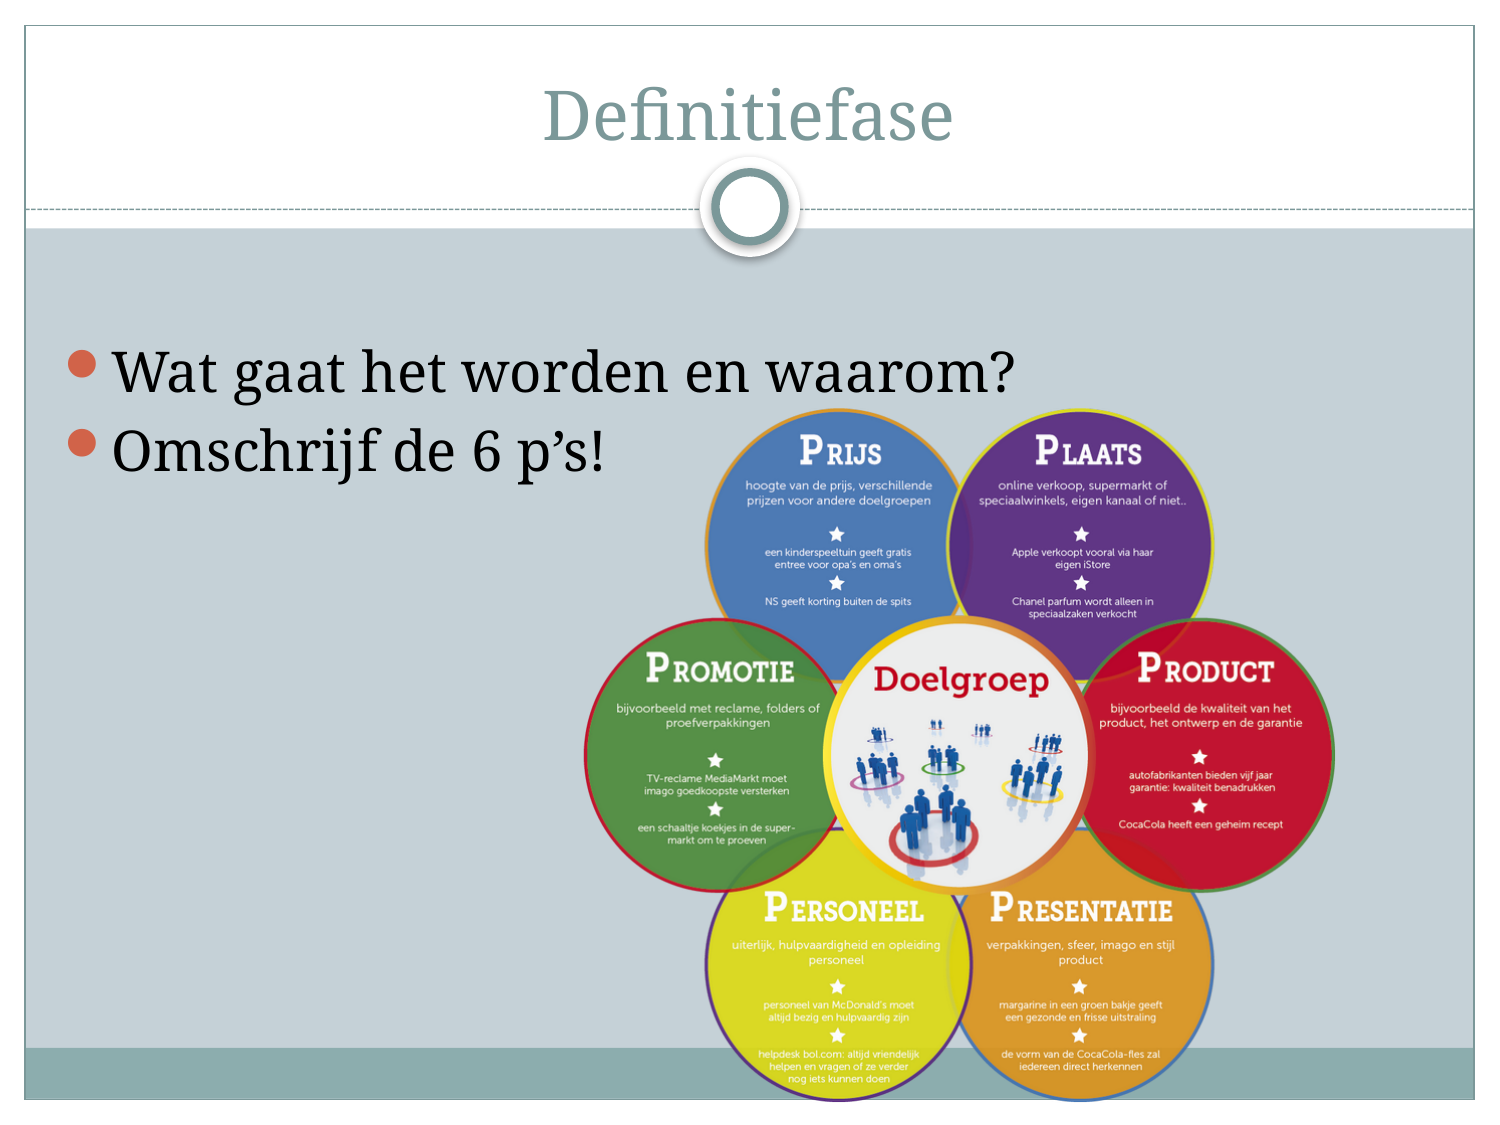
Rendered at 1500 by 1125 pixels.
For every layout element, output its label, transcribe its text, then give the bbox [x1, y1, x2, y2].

title Definitiefase [49, 37, 1450, 162]
picture [583, 408, 1337, 1103]
list Wat gaat het worden en waarom? Omschrijf de 6 p’s! [49, 250, 1445, 1001]
